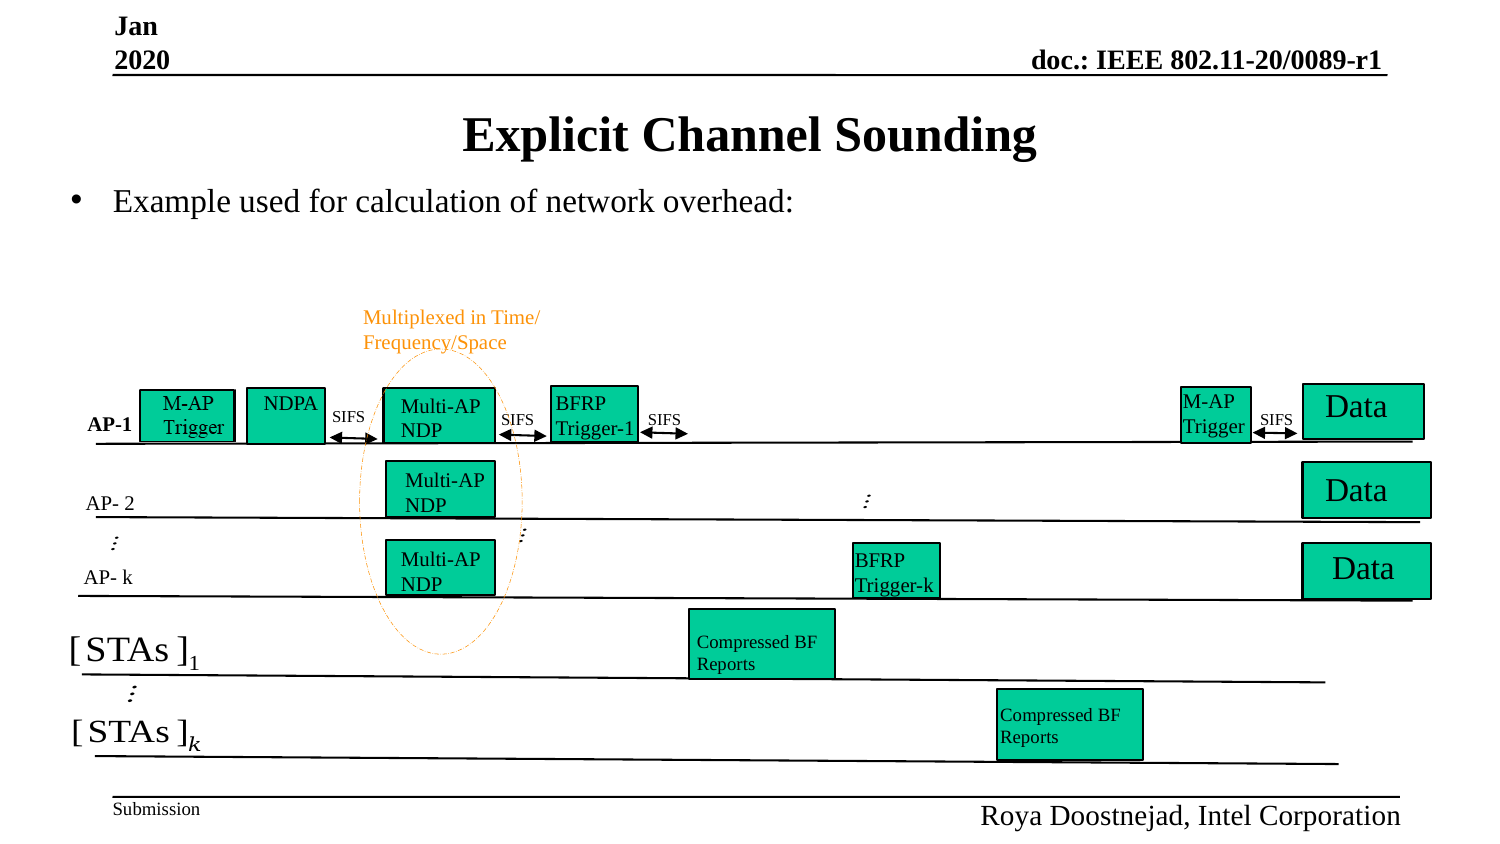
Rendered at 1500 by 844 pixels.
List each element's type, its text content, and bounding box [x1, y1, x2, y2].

title Explicit Channel Sounding [112, 84, 1388, 171]
footer Roya Doostnejad, Intel Corporation [979, 796, 1402, 832]
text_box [68, 295, 1432, 765]
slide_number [114, 40, 172, 75]
list Example used for calculation of network overhead: [55, 171, 1453, 789]
